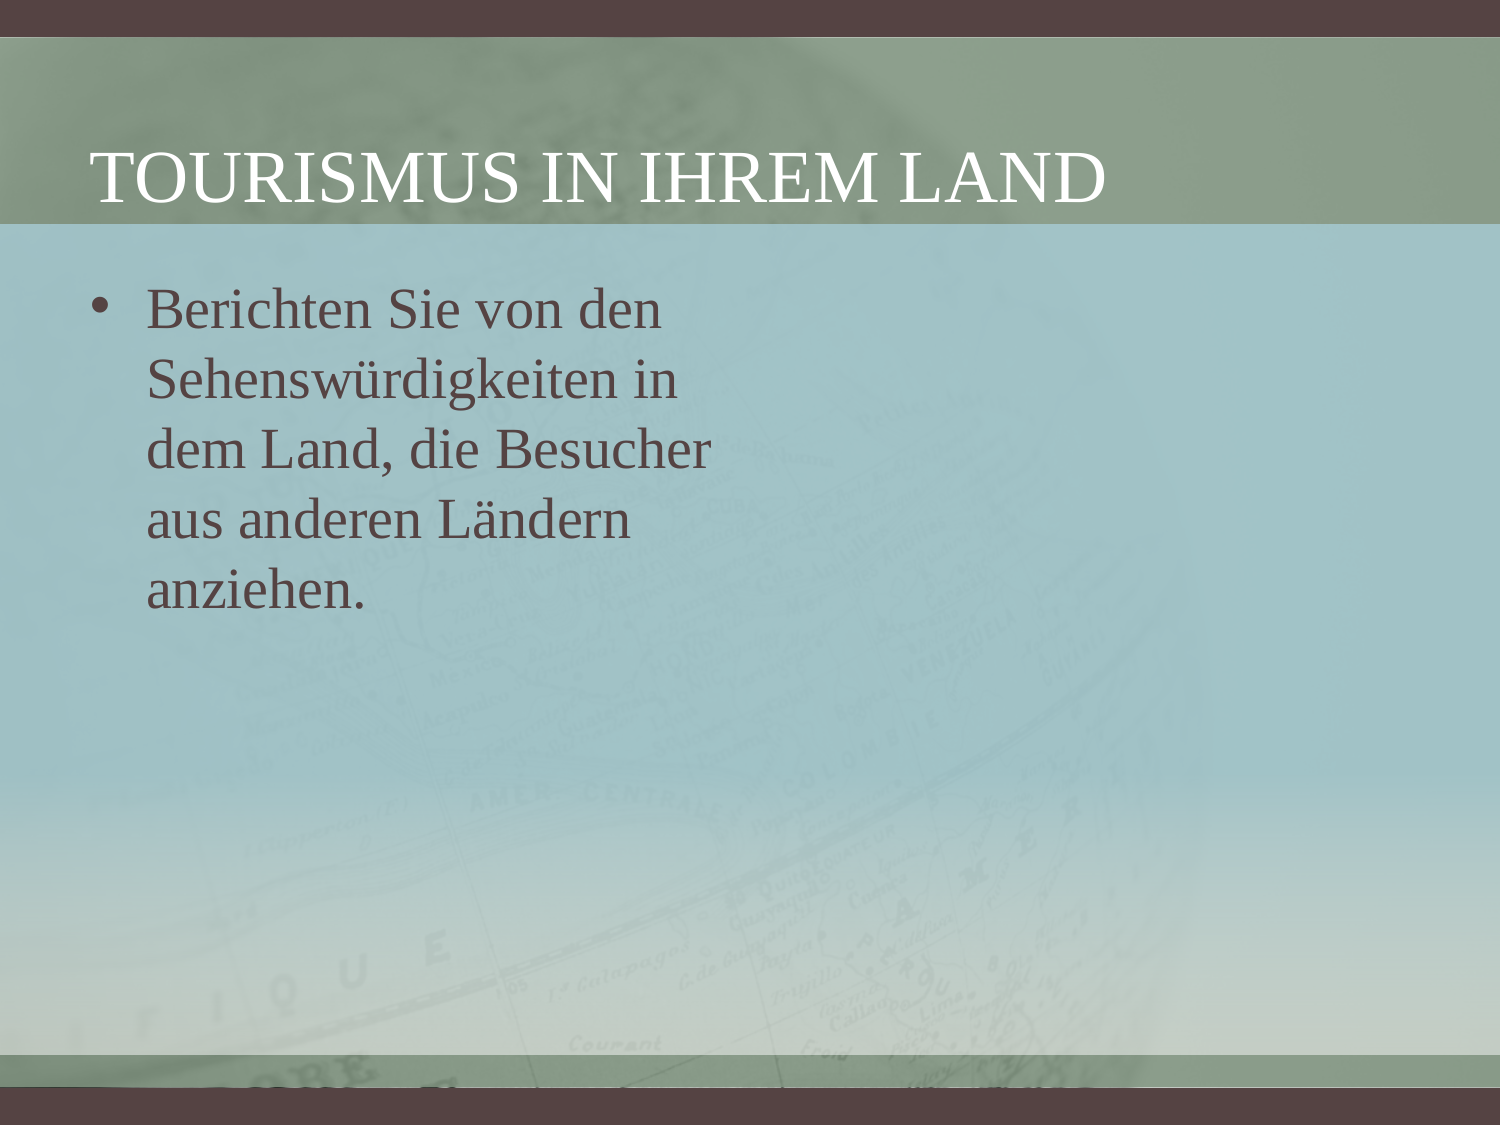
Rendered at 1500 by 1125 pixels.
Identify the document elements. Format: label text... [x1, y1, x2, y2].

list Berichten Sie von den Sehenswürdigkeiten in dem Land, die Besucher aus anderen Ländern anziehen. [75, 262, 738, 1005]
title Tourismus in Ihrem Land [75, 37, 1425, 225]
